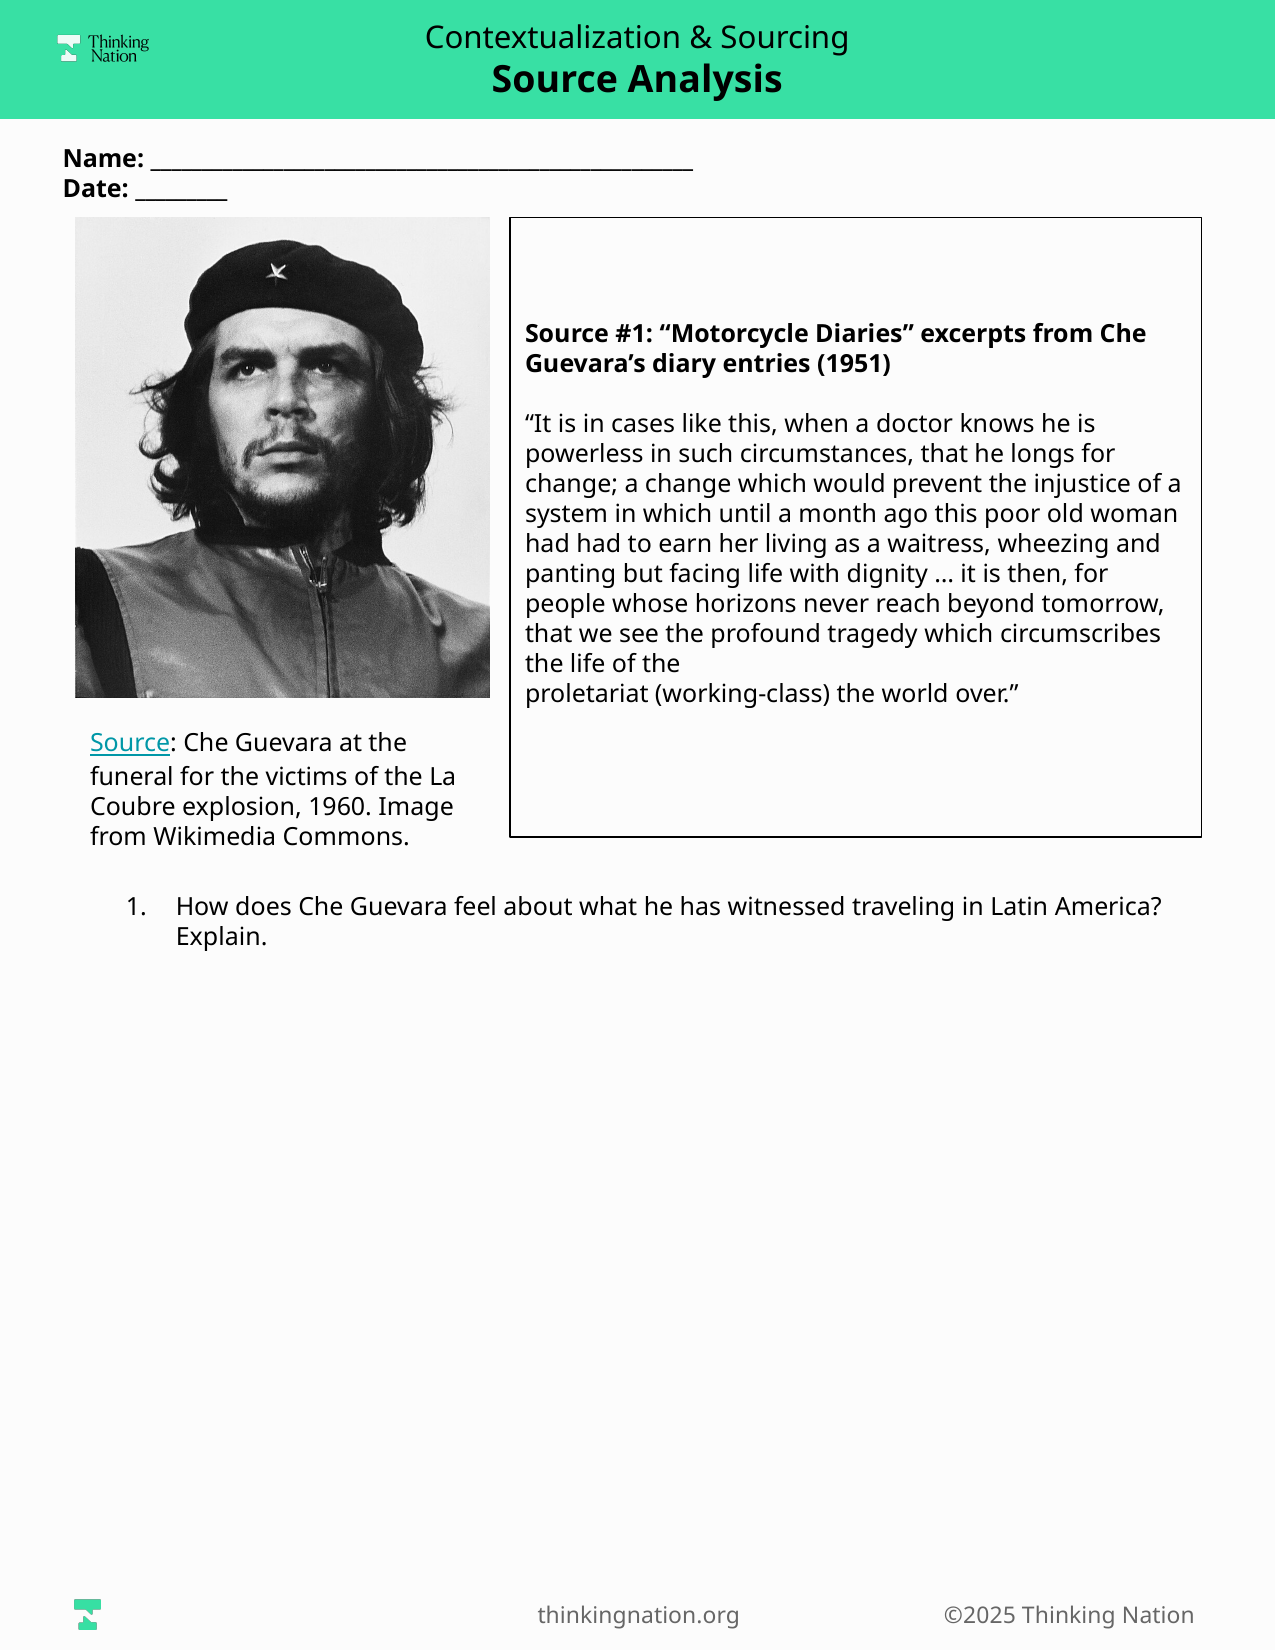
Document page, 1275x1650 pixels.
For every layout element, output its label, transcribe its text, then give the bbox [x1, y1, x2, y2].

text_box Source #1: “Motorcycle Diaries” excerpts from Che Guevara’s diary entries (1951) “It is in cases like this, when a doctor knows he is powerless in such circumstances, that he longs for change; a change which would prevent the injustice of a system in which until a month ago this poor old woman had had to earn her living as a waitress, wheezing and panting but facing life with dignity … it is then, for people whose horizons never reach beyond tomorrow, that we see the profound tragedy which circumscribes the life of the proletariat (working-class) the world over.” [509, 217, 1202, 837]
picture [65, 1592, 109, 1636]
picture [47, 26, 152, 71]
picture [74, 217, 490, 698]
text_box How does Che Guevara feel about what he has witnessed traveling in Latin America? Explain. [85, 875, 1211, 1350]
text_box Name: _____________________________________________________ Date: _________ [47, 127, 1173, 187]
text_box thinkingnation.org [488, 1584, 790, 1636]
text_box Contextualization & Sourcing Source Analysis [0, 0, 1275, 119]
text_box Source: Che Guevara at the funeral for the victims of the La Coubre explosion, 1960. Image from Wikimedia Commons. [74, 711, 490, 876]
text_box ©2025 Thinking Nation [909, 1584, 1211, 1636]
